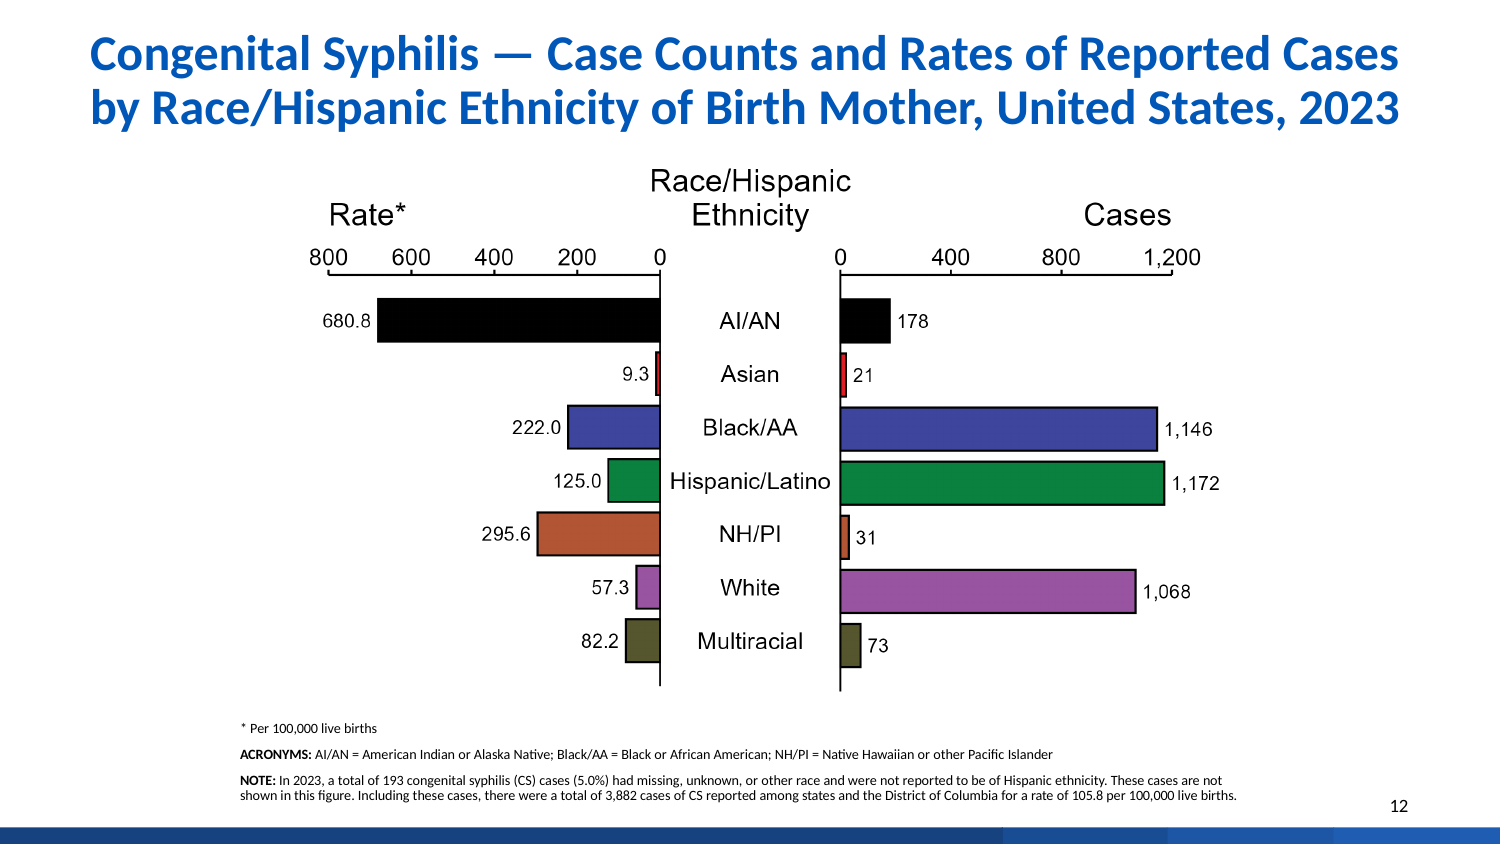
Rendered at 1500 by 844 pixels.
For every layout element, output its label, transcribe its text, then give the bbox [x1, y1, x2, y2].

list * Per 100,000 live births ACRONYMS: AI/AN = American Indian or Alaska Native; Black/AA = Black or African American; NH/PI = Native Hawaiian or other Pacific Islander NOTE: In 2023, a total of 193 congenital syphilis (CS) cases (5.0%) had missing, unknown, or other race and were not reported to be of Hispanic ethnicity. These cases are not shown in this figure. Including these cases, there were a total of 3,882 cases of CS reported among states and the District of Columbia for a rate of 105.8 per 100,000 live births. [225, 714, 1275, 820]
picture [258, 166, 1242, 694]
title Congenital Syphilis — Case Counts and Rates of Reported Cases by Race/Hispanic Ethnicity of Birth Mother, United States, 2023 [75, 19, 1425, 144]
